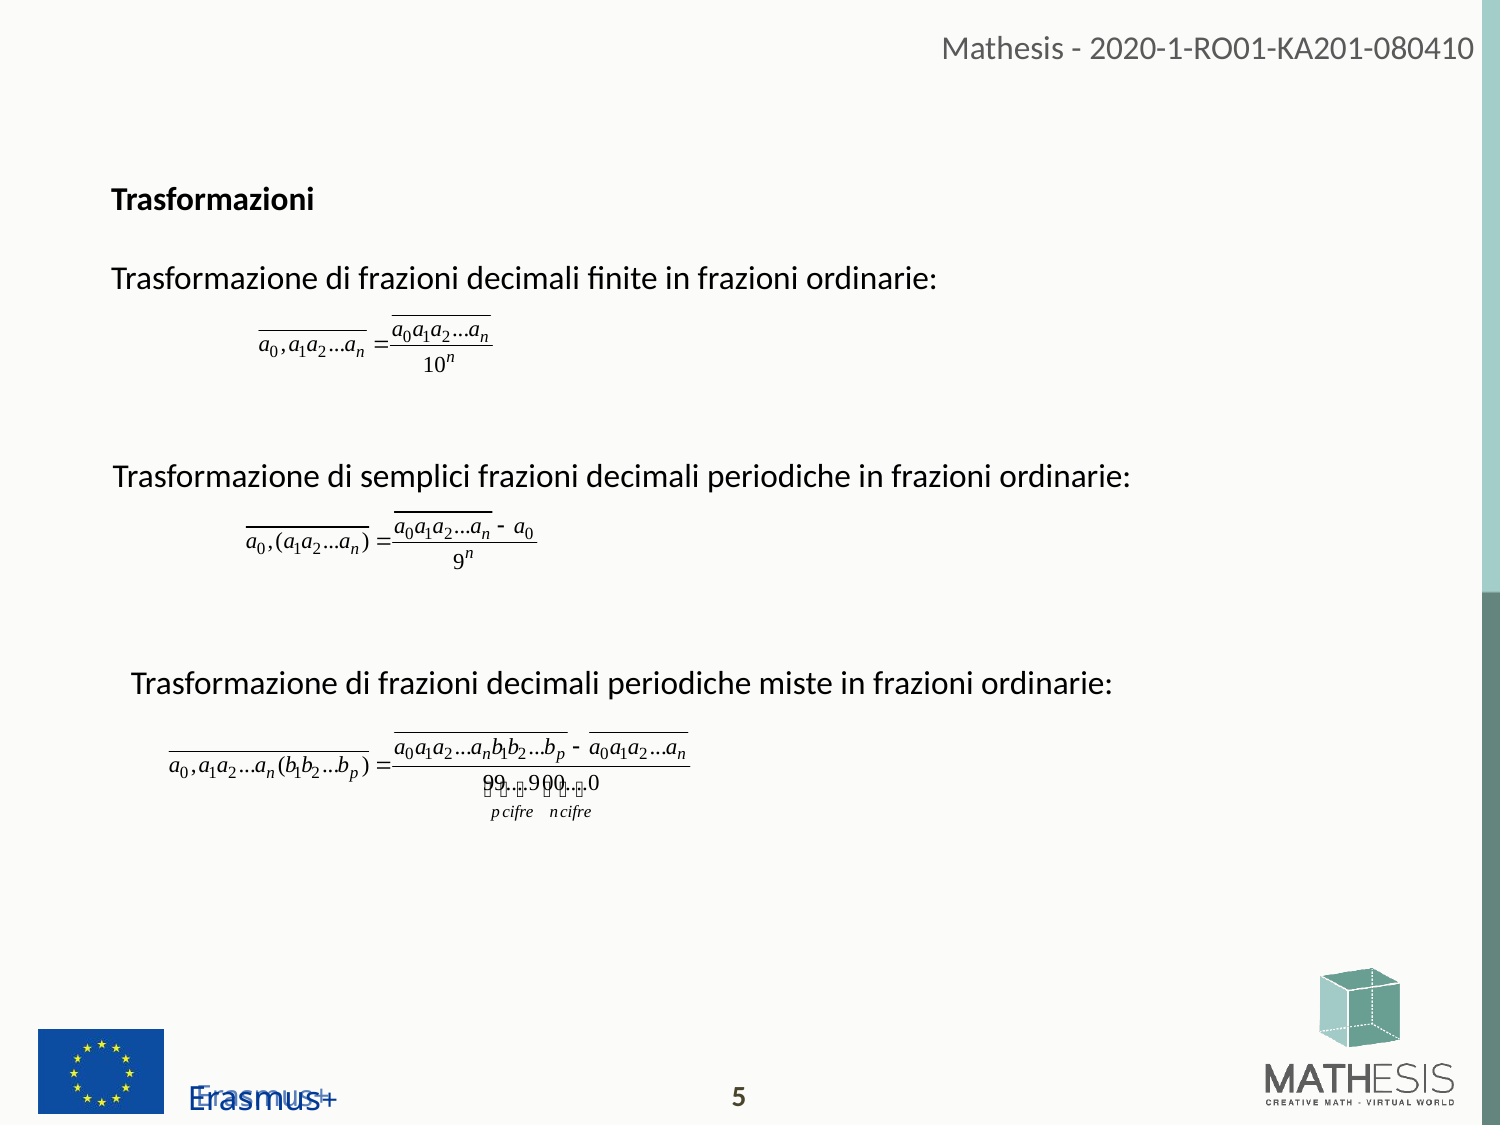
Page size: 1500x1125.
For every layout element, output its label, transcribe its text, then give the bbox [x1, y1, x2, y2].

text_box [241, 506, 543, 576]
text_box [254, 309, 497, 379]
text_box Trasformazioni Trasformazione di frazioni decimali finite in frazioni ordinarie: [111, 151, 940, 322]
text_box Trasformazione di frazioni decimali periodiche miste in frazioni ordinarie: [115, 653, 1131, 709]
text_box Trasformazione di semplici frazioni decimali periodiche in frazioni ordinarie: [97, 446, 1149, 502]
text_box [164, 726, 695, 827]
picture [38, 1029, 164, 1114]
